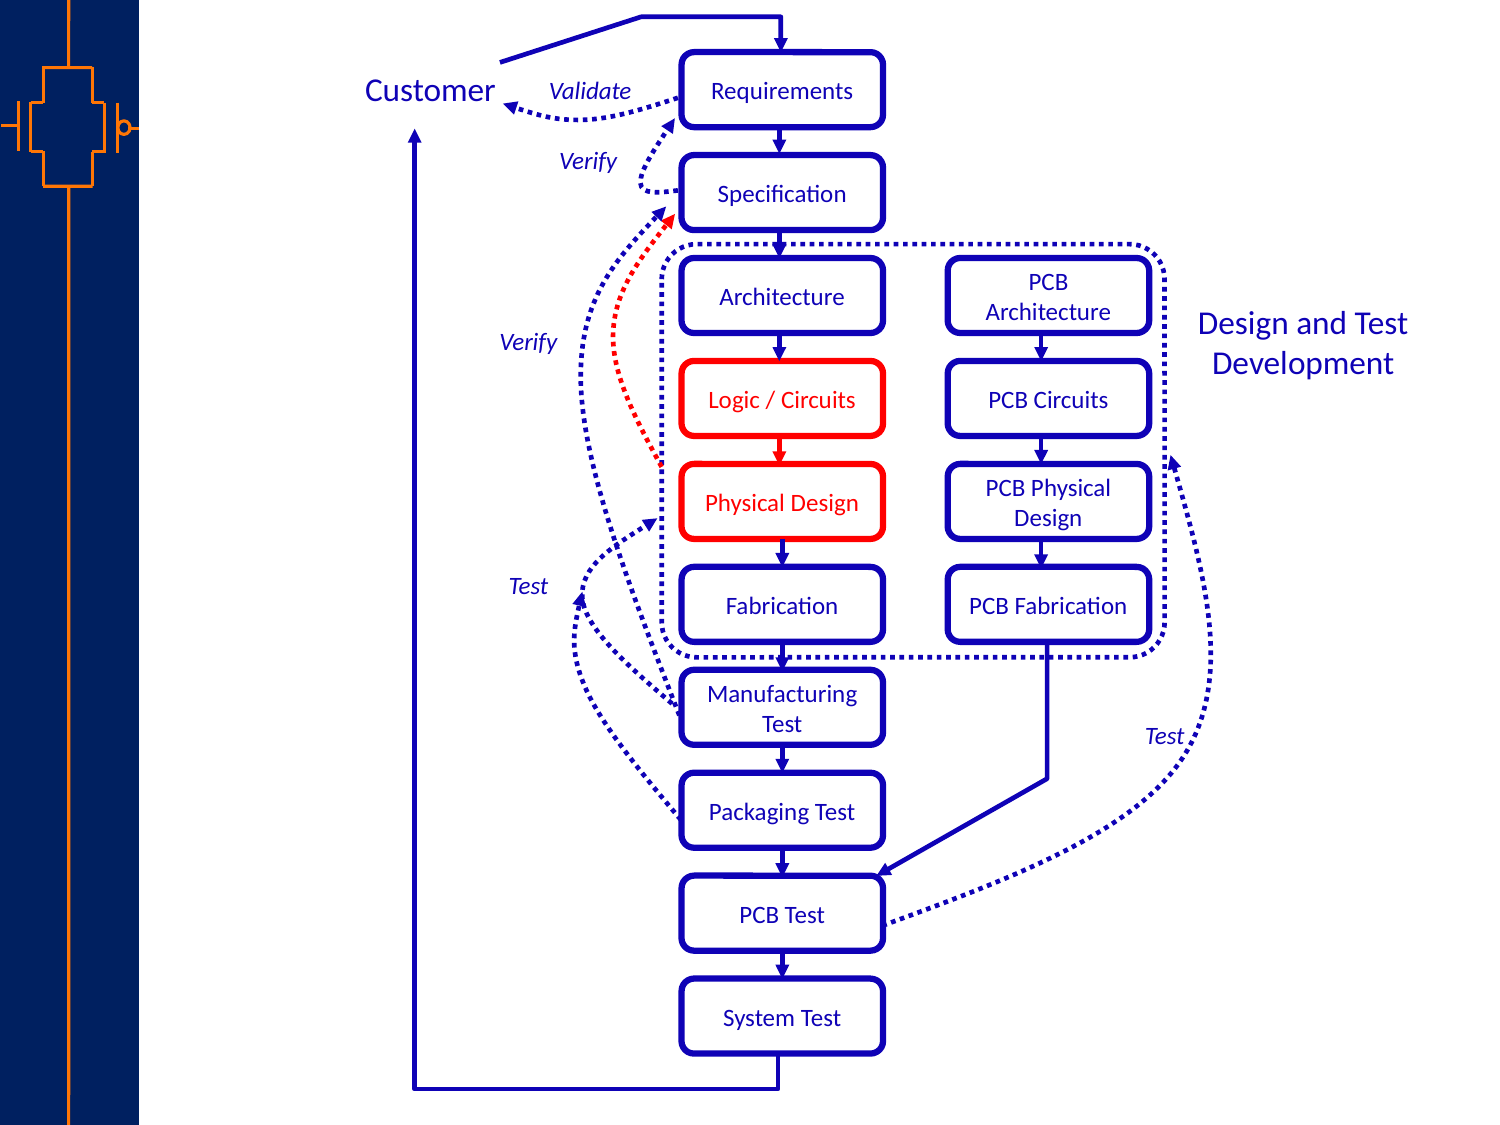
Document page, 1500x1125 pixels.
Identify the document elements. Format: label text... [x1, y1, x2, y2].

text_box [773, 125, 786, 154]
text_box [776, 658, 789, 672]
text_box [776, 744, 789, 773]
text_box [499, 15, 788, 64]
text_box Verify [442, 319, 587, 361]
text_box Packaging Test [680, 771, 885, 850]
text_box [579, 206, 681, 716]
text_box [776, 849, 789, 878]
text_box Test [1078, 714, 1251, 755]
text_box Customer [342, 49, 518, 127]
text_box [589, 518, 673, 705]
text_box PCB Test [708, 874, 885, 952]
text_box [522, 110, 639, 122]
text_box [876, 658, 1045, 876]
text_box Specification [680, 153, 885, 232]
text_box Validate [504, 69, 677, 110]
text_box Requirements [680, 50, 885, 129]
text_box [639, 118, 679, 194]
text_box [670, 242, 1166, 659]
text_box [572, 591, 682, 821]
text_box [667, 213, 675, 318]
text_box [776, 950, 789, 979]
text_box System Test [749, 977, 885, 1055]
text_box Design and Test Development [1163, 302, 1444, 380]
text_box Verify [502, 139, 675, 180]
text_box [881, 455, 1213, 927]
text_box Test [442, 564, 615, 605]
text_box Manufacturing Test [680, 668, 885, 747]
text_box [408, 128, 779, 1090]
